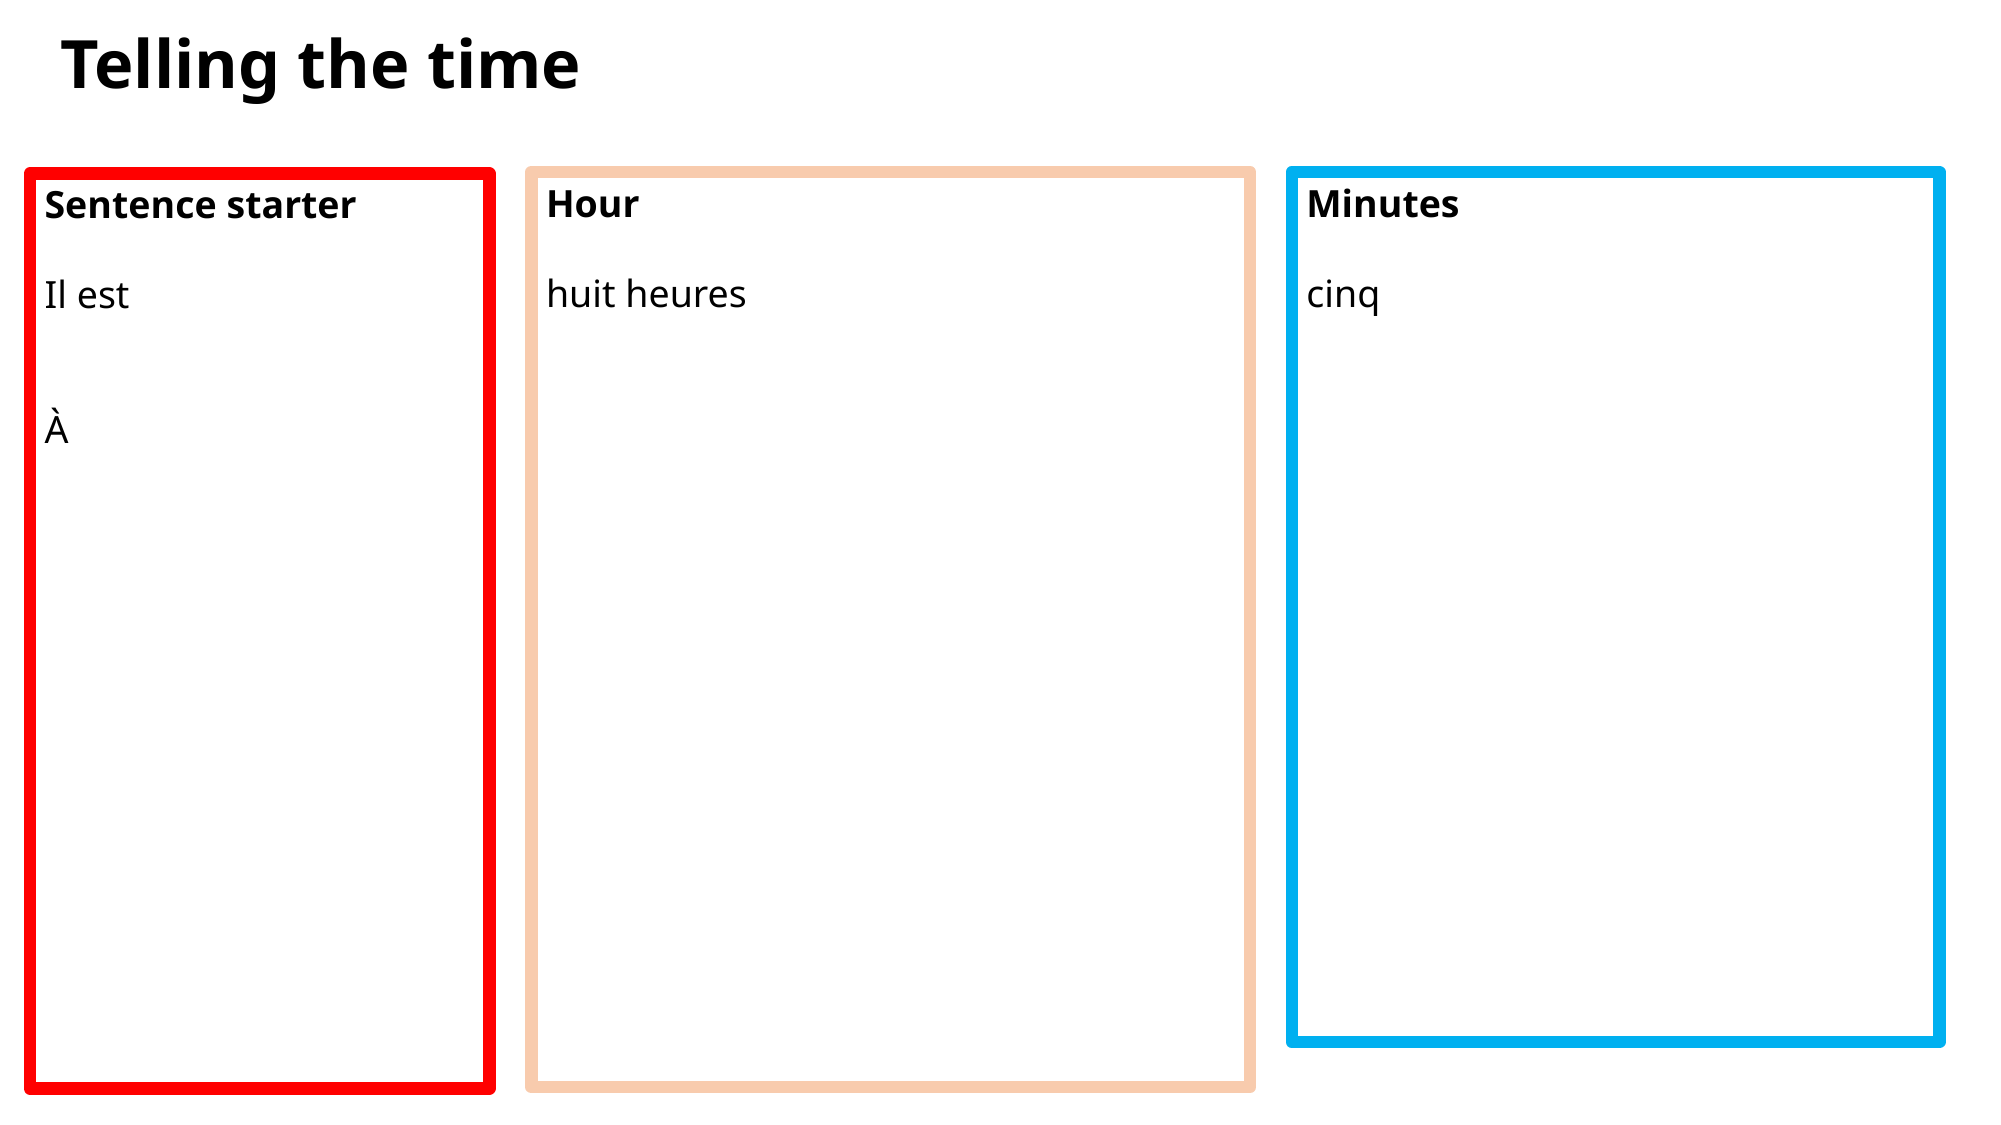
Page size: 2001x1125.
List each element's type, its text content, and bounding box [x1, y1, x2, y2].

text_box Telling the time [45, 14, 1017, 110]
text_box Minutes cinq [1291, 172, 1940, 1042]
text_box Sentence starter Il est À [29, 173, 490, 1089]
text_box Hour huit heures [531, 172, 1250, 1087]
